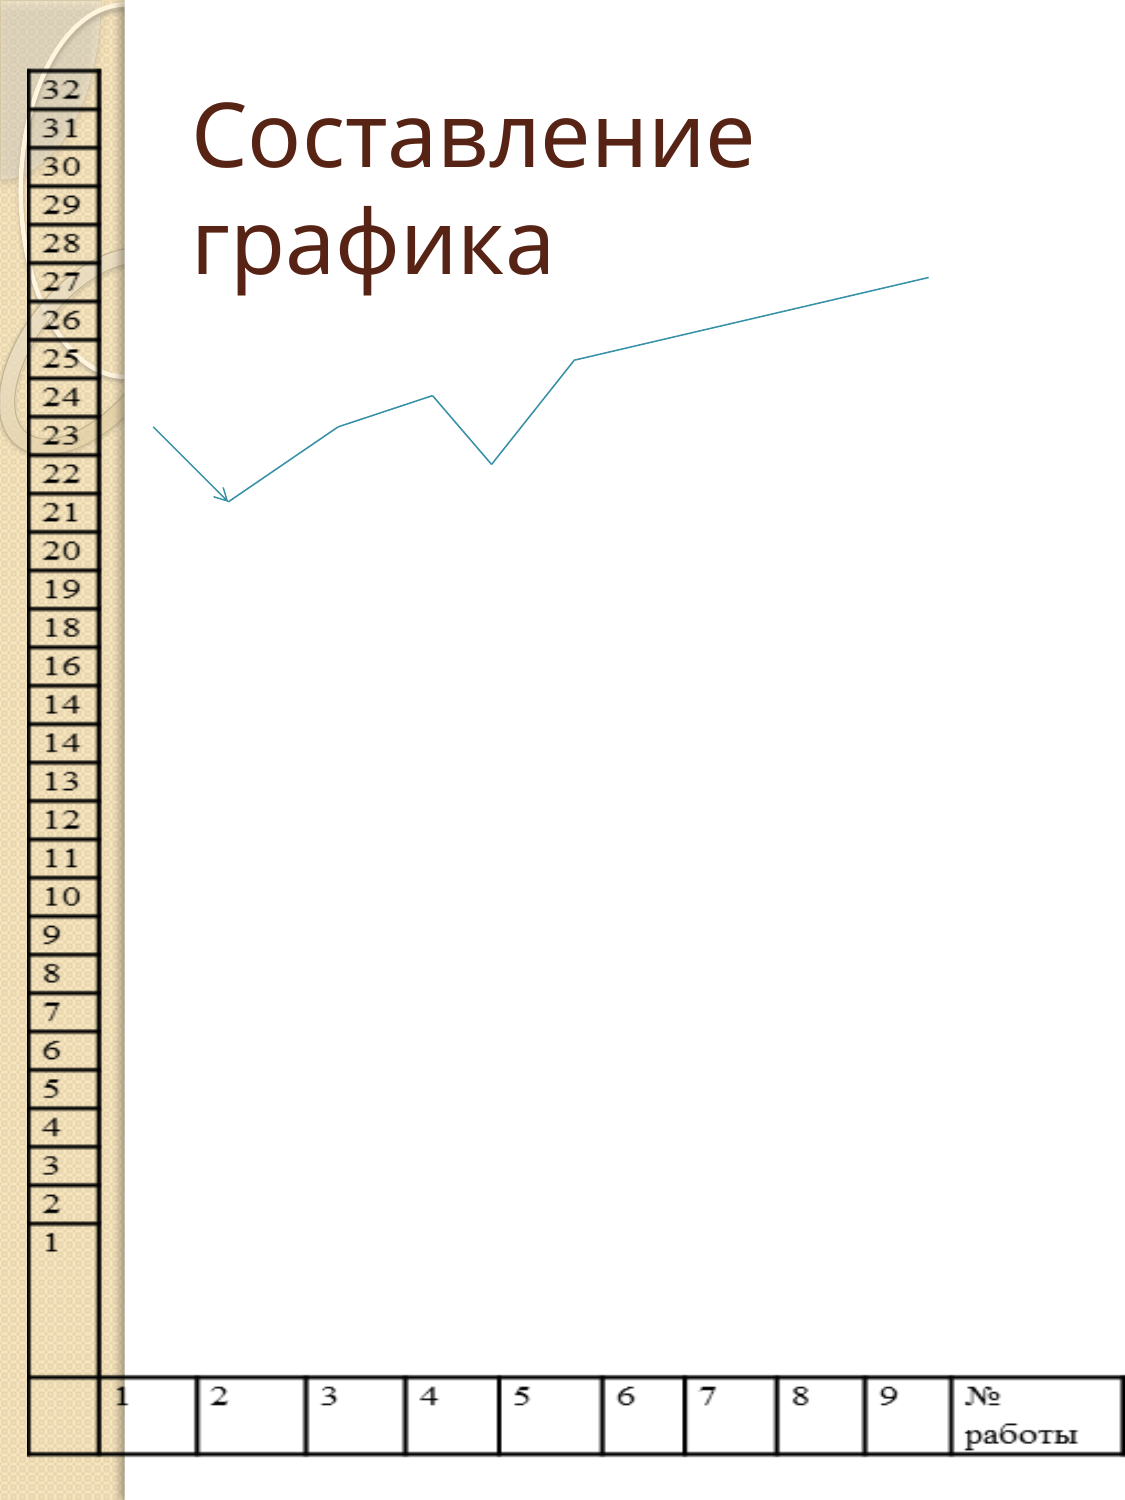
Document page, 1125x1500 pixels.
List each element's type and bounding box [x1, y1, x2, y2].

list [27, 64, 1125, 1470]
text_box [432, 395, 484, 465]
text_box [228, 426, 339, 503]
text_box [574, 277, 929, 361]
text_box [491, 359, 575, 465]
text_box [337, 395, 428, 428]
text_box [152, 426, 224, 503]
